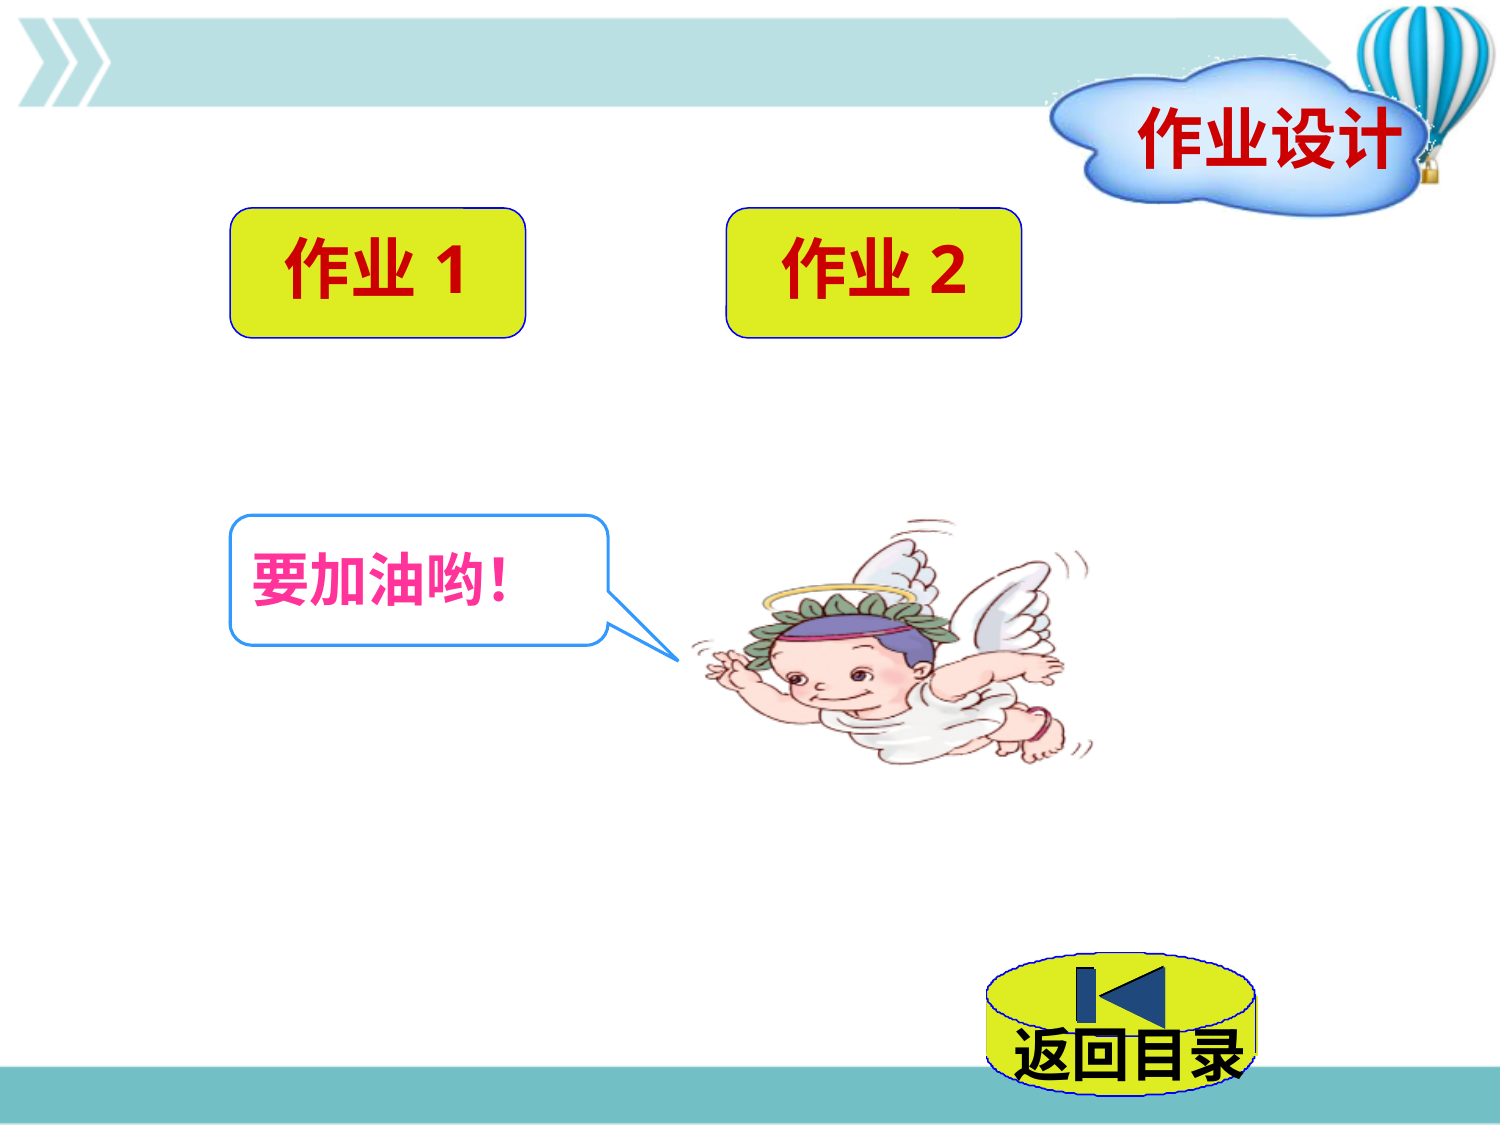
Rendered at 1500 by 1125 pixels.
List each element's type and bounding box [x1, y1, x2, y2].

text_box [726, 207, 1022, 339]
picture [0, 0, 1500, 1125]
text_box [985, 952, 1263, 1097]
text_box [1045, 54, 1442, 221]
text_box [229, 207, 526, 339]
text_box [229, 515, 1122, 771]
